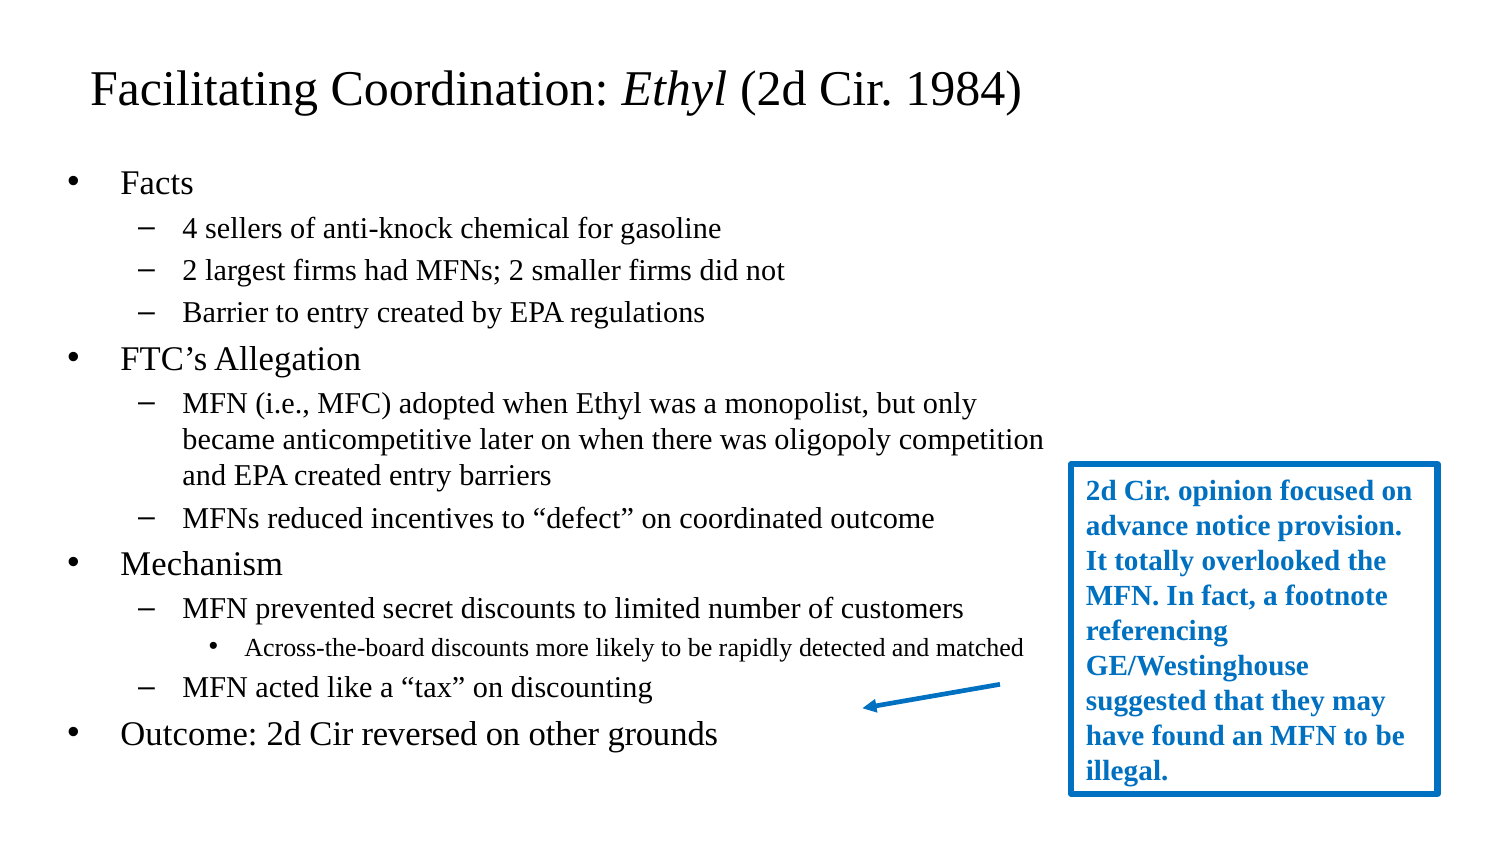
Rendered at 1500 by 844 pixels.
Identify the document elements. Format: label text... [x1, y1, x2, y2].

text_box 2d Cir. opinion focused on advance notice provision. It totally overlooked the MFN. In fact, a footnote referencing GE/Westinghouse suggested that they may have found an MFN to be illegal. [1071, 464, 1438, 794]
title Facilitating Coordination: Ethyl (2d Cir. 1984) [75, 14, 1425, 156]
list Facts 4 sellers of anti-knock chemical for gasoline 2 largest firms had MFNs; 2 smaller firms did not Barrier to entry created by EPA regulations FTC’s Allegation MFN (i.e., MFC) adopted when Ethyl was a monopolist, but only became anticompetitive later on when there was oligopoly competition and EPA created entry barriers MFNs reduced incentives to “defect” on coordinated outcome Mechanism MFN prevented secret discounts to limited number of customers Across-the-board discounts more likely to be rapidly detected and matched MFN acted like a “tax” on discounting Outcome: 2d Cir reversed on other grounds [52, 152, 1078, 766]
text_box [862, 684, 1001, 709]
